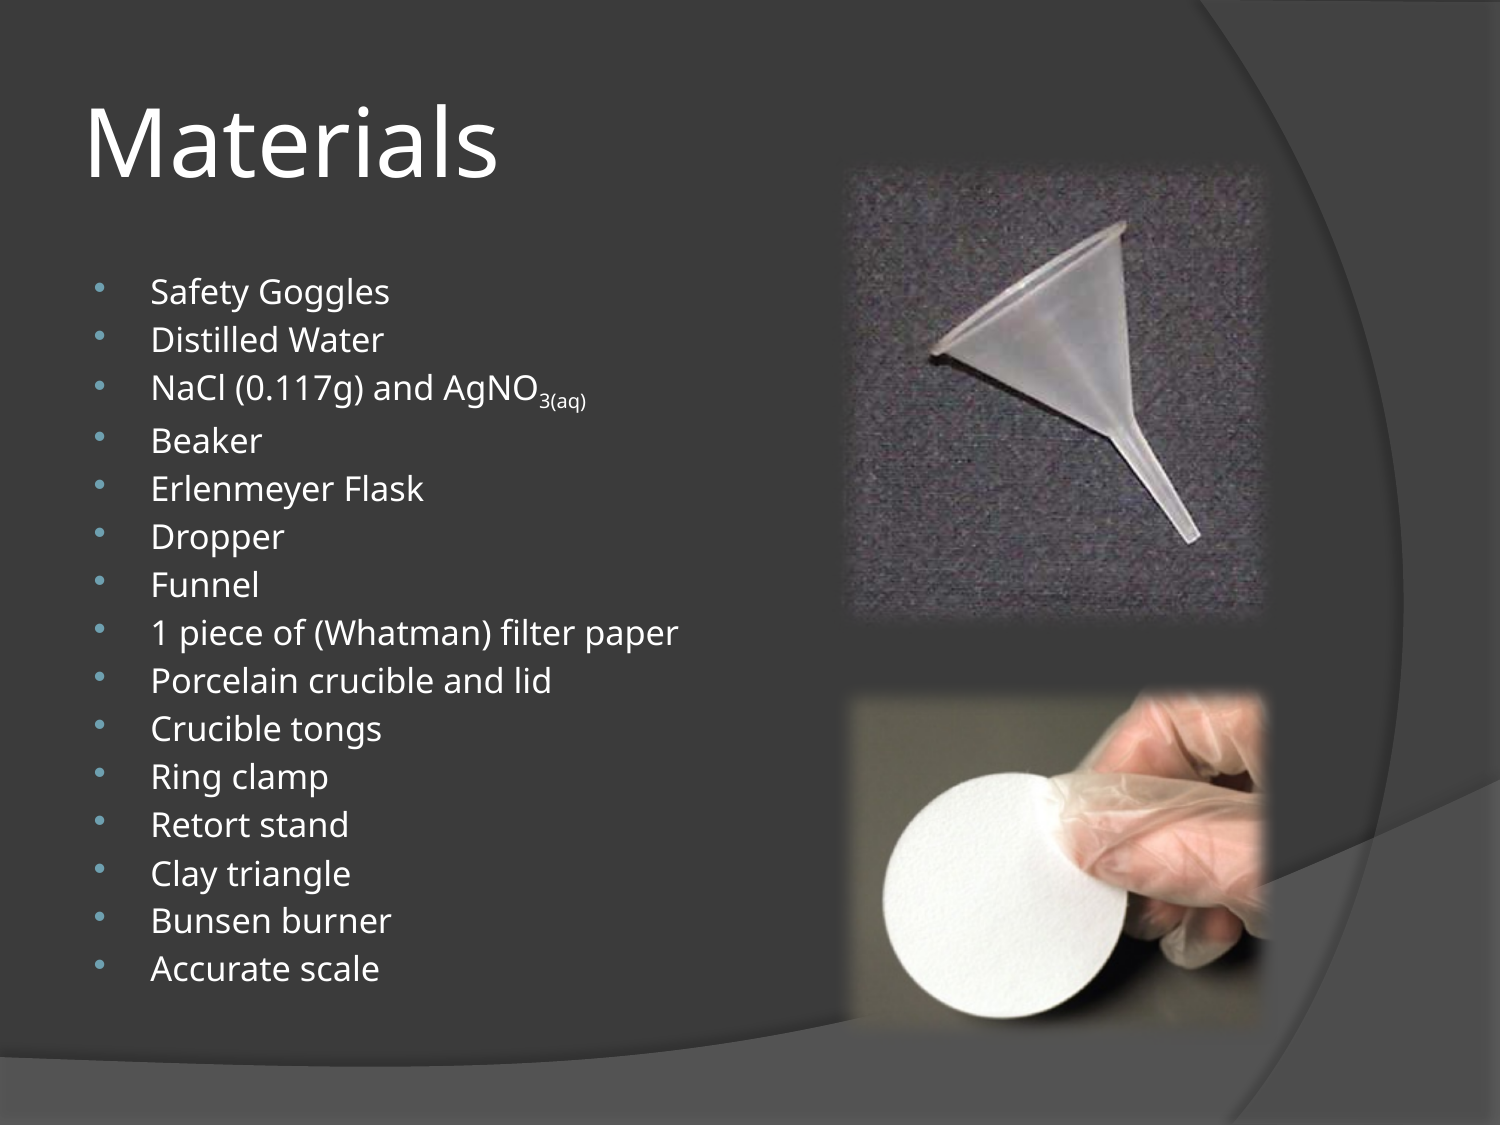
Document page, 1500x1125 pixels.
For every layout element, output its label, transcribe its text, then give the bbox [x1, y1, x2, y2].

picture [831, 679, 1279, 1046]
list Safety Goggles Distilled Water NaCl (0.117g) and AgNO3(aq) Beaker Erlenmeyer Flask Dropper Funnel 1 piece of (Whatman) filter paper Porcelain crucible and lid Crucible tongs Ring clamp Retort stand Clay triangle Bunsen burner Accurate scale [75, 262, 1300, 1005]
picture [831, 152, 1279, 634]
title Materials [75, 45, 1300, 233]
